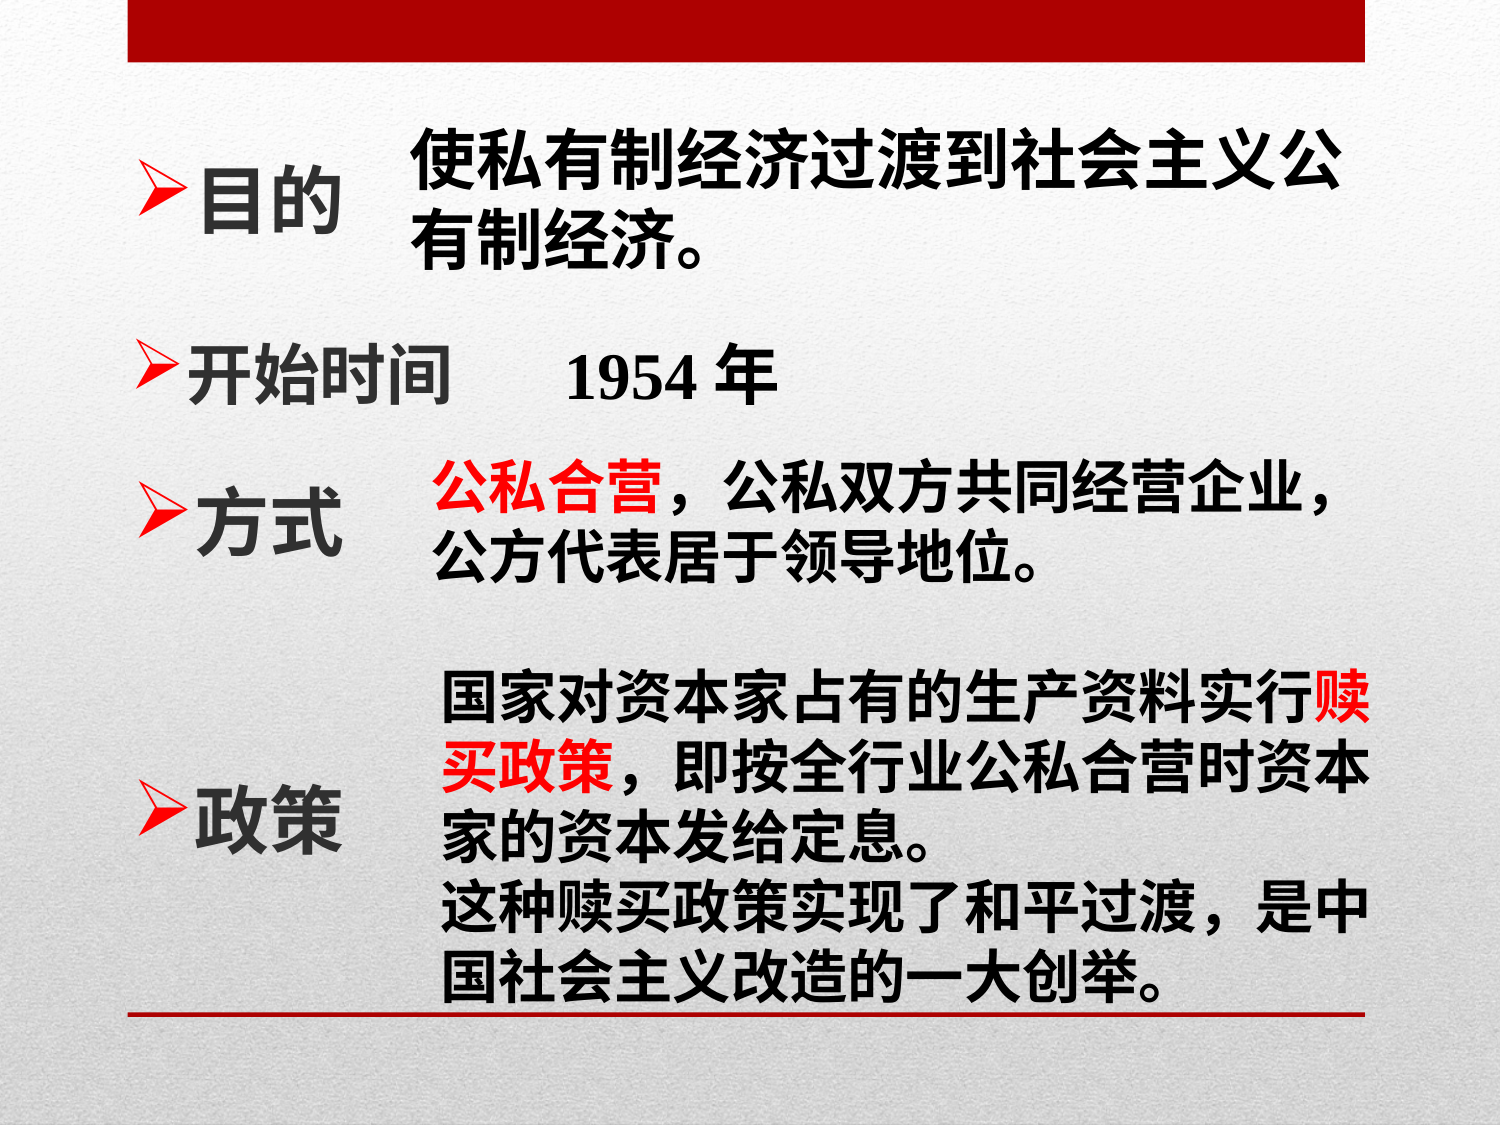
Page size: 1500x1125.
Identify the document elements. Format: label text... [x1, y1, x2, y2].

text_box 政策 [117, 765, 382, 873]
text_box 国家对资本家占有的生产资料实行赎买政策，即按全行业公私合营时资本家的资本发给定息。 这种赎买政策实现了和平过渡，是中国社会主义改造的一大创举。 [425, 652, 1436, 1088]
text_box 目的 [117, 145, 382, 253]
text_box 方式 [117, 467, 382, 575]
text_box 公私合营，公私双方共同经营企业，公方代表居于领导地位。 [415, 442, 1392, 598]
text_box 1954年 [549, 325, 939, 421]
text_box 使私有制经济过渡到社会主义公有制经济。 [394, 110, 1395, 286]
text_box 开始时间 [116, 325, 528, 433]
